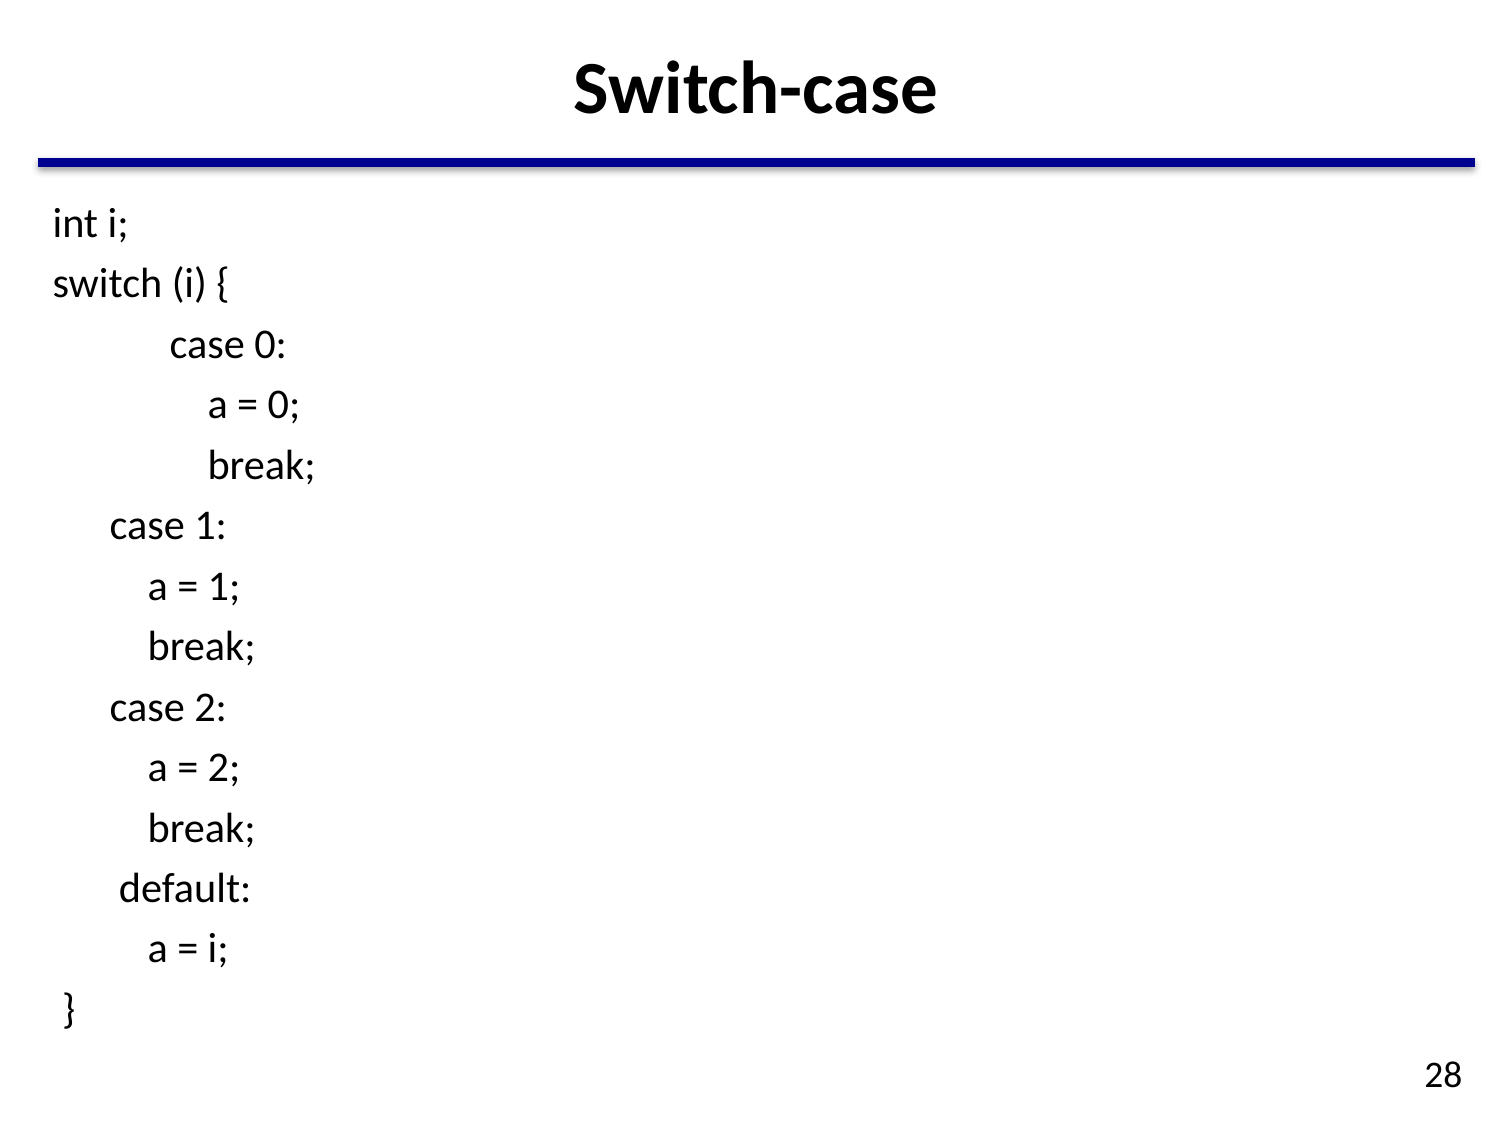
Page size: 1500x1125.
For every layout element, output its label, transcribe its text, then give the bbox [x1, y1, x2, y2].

slide_number 28 [1127, 1042, 1478, 1103]
title Switch-case [37, 24, 1475, 143]
list int i; switch (i) { case 0: a = 0; break; case 1: a = 1; break; case 2: a = 2; break; default: a = i; } [37, 187, 1475, 1043]
